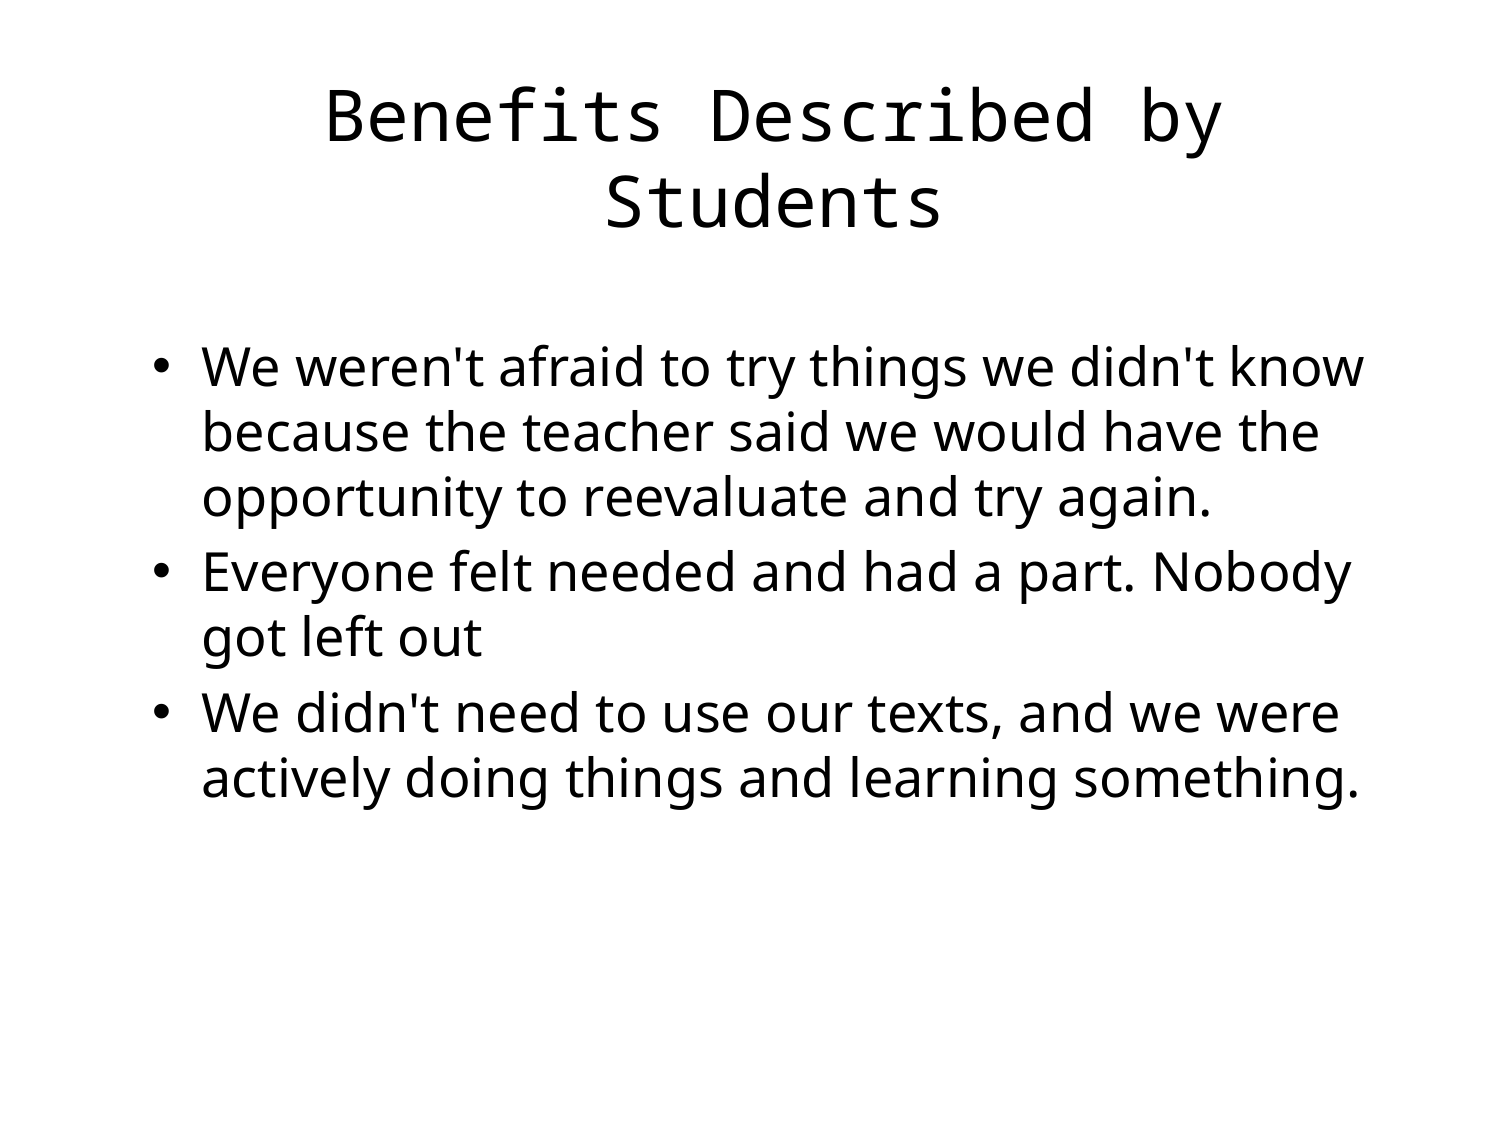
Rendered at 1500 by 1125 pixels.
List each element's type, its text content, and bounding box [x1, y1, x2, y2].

list We weren't afraid to try things we didn't know because the teacher said we would have the opportunity to reevaluate and try again. Everyone felt needed and had a part. Nobody got left out We didn't need to use our texts, and we were actively doing things and learning something. [137, 324, 1400, 936]
title Benefits Described by Students [125, 62, 1425, 250]
